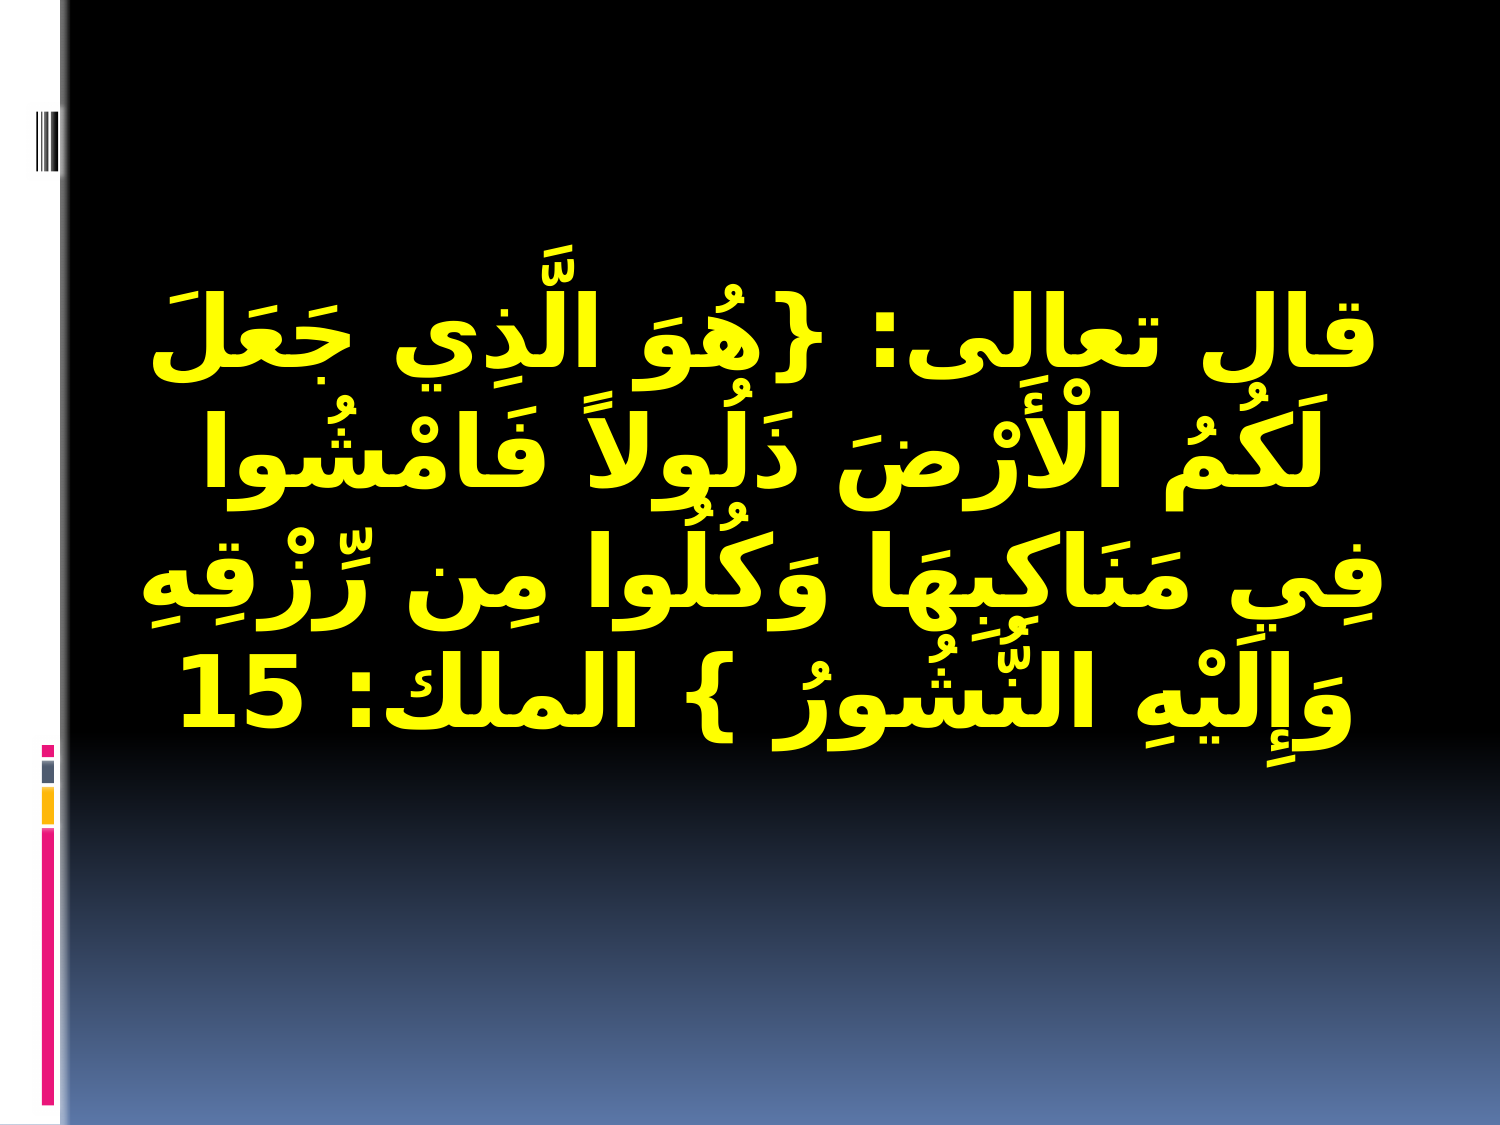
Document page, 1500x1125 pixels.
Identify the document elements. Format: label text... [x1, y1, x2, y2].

title قال تعالى: {هُوَ الَّذِي جَعَلَ لَكُمُ الْأَرْضَ ذَلُولاً فَامْشُوا فِي مَنَاكِبِهَا وَكُلُوا مِن رِّزْقِهِ وَإِلَيْهِ النُّشُورُ } الملك: 15 [105, 140, 1425, 762]
